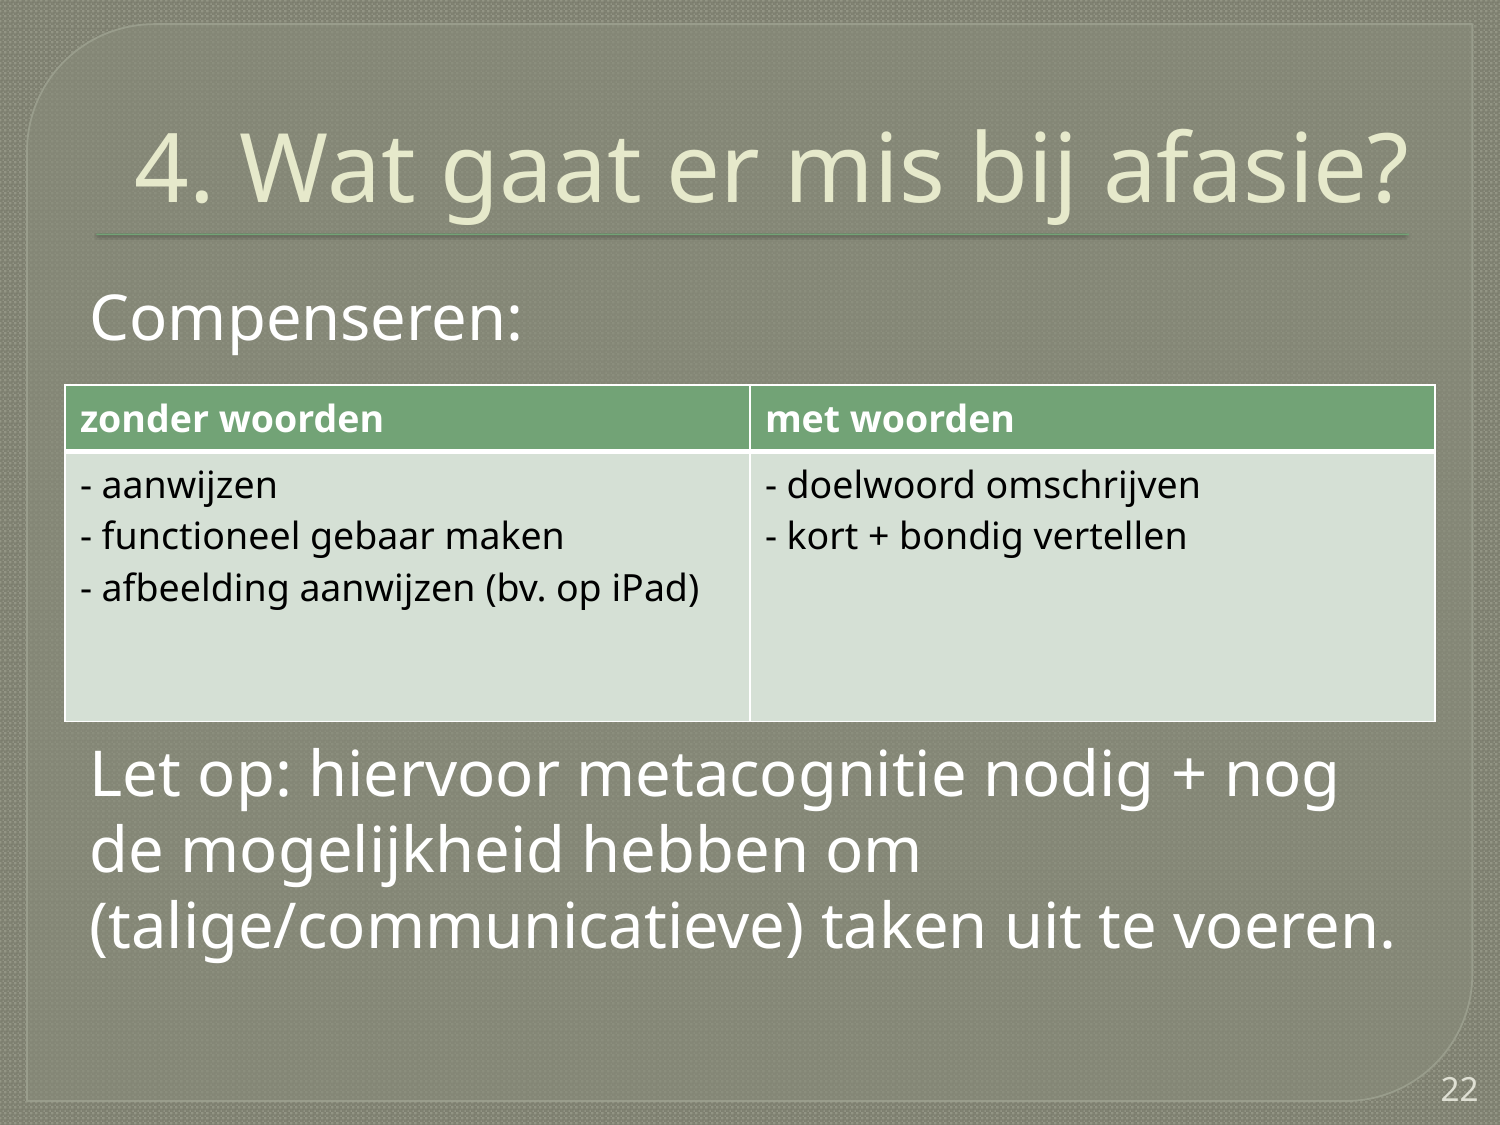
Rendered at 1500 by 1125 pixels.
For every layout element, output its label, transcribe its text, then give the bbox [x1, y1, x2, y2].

slide_number 22 [1417, 1068, 1494, 1114]
title 4. Wat gaat er mis bij afasie? [75, 41, 1425, 230]
table_cell - doelwoord omschrijven - kort + bondig vertellen [751, 454, 1434, 721]
list Compenseren: Let op: hiervoor metacognitie nodig + nog de mogelijkheid hebben om (talige/communicatieve) taken uit te voeren. [75, 722, 1425, 1013]
table_header met woorden [751, 386, 1434, 449]
table_cell - aanwijzen - functioneel gebaar maken - afbeelding aanwijzen (bv. op iPad) [66, 454, 749, 721]
table_header zonder woorden [66, 386, 749, 449]
list Compenseren: Let op: hiervoor metacognitie nodig + nog de mogelijkheid hebben om (talige/communicatieve) taken uit te voeren. [75, 270, 1425, 384]
